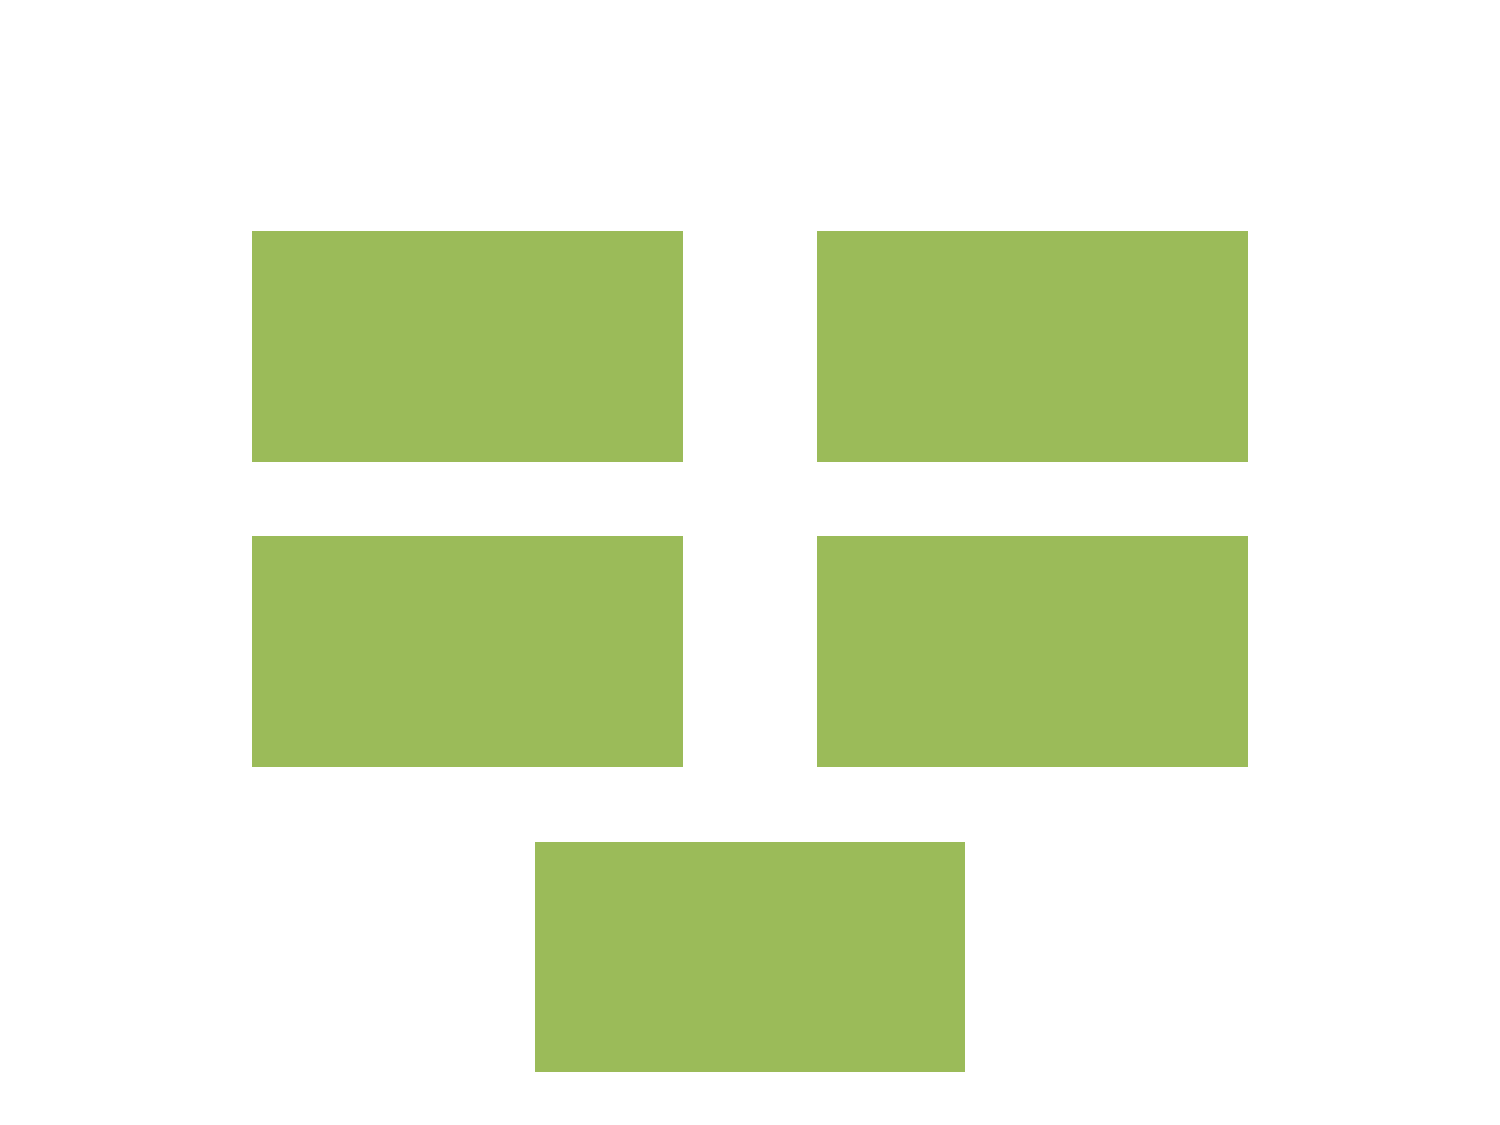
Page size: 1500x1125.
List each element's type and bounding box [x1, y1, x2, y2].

text_box [249, 228, 1251, 897]
